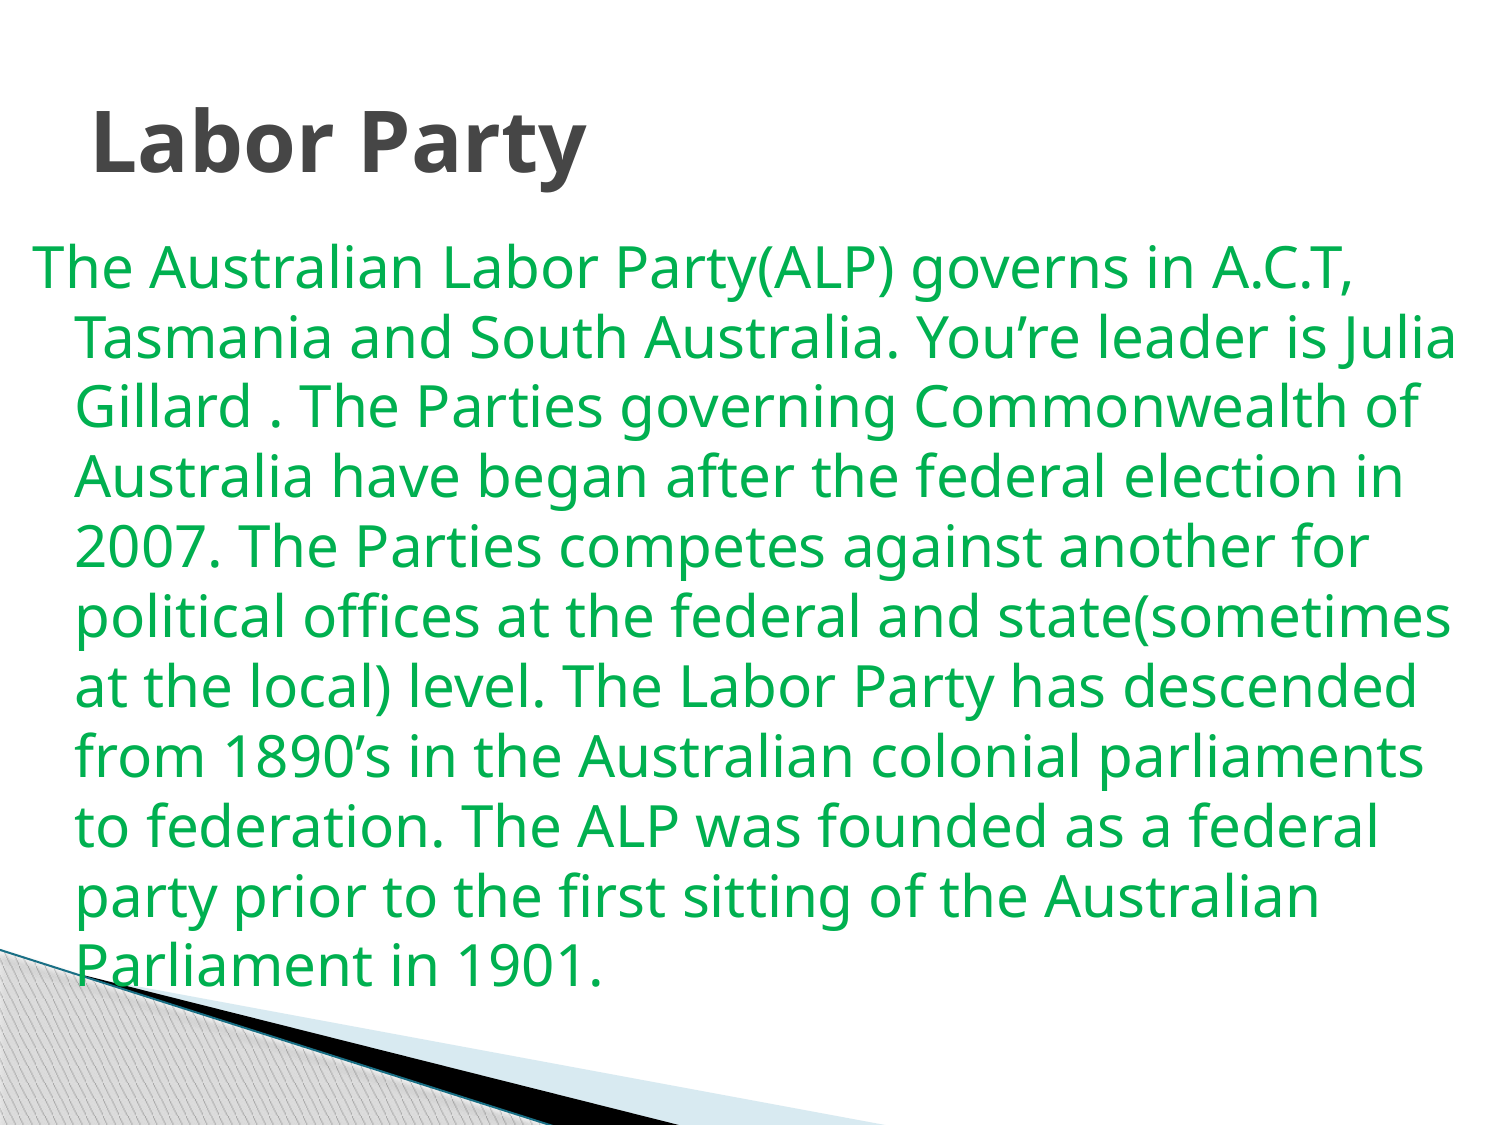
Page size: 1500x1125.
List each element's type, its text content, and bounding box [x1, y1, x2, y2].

title Labor Party [75, 45, 1425, 233]
list The Australian Labor Party(ALP) governs in A.C.T, Tasmania and South Australia. You’re leader is Julia Gillard . The Parties governing Commonwealth of Australia have began after the federal election in 2007. The Parties competes against another for political offices at the federal and state(sometimes at the local) level. The Labor Party has descended from 1890’s in the Australian colonial parliaments to federation. The ALP was founded as a federal party prior to the first sitting of the Australian Parliament in 1901. [0, 222, 1500, 1125]
